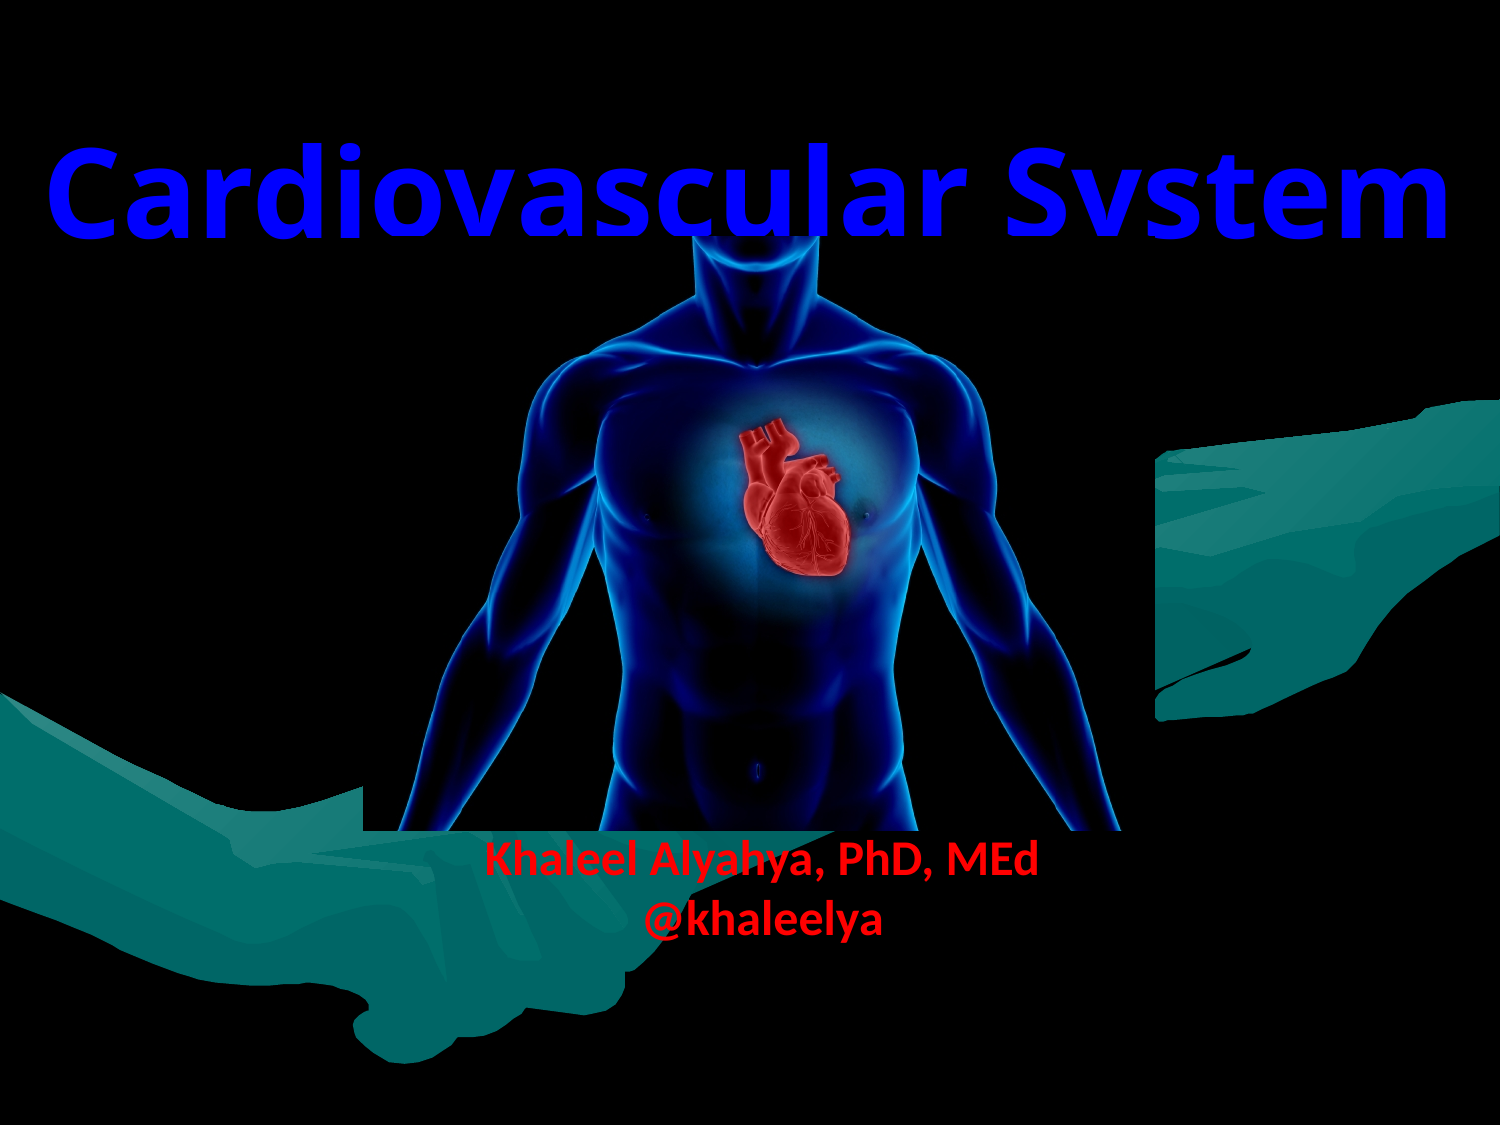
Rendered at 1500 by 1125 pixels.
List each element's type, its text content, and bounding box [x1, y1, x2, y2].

text_box Khaleel Alyahya, PhD, MEd @khaleelya [12, 818, 1500, 954]
picture [363, 236, 1156, 831]
text_box Cardiovascular System [0, 126, 1500, 271]
